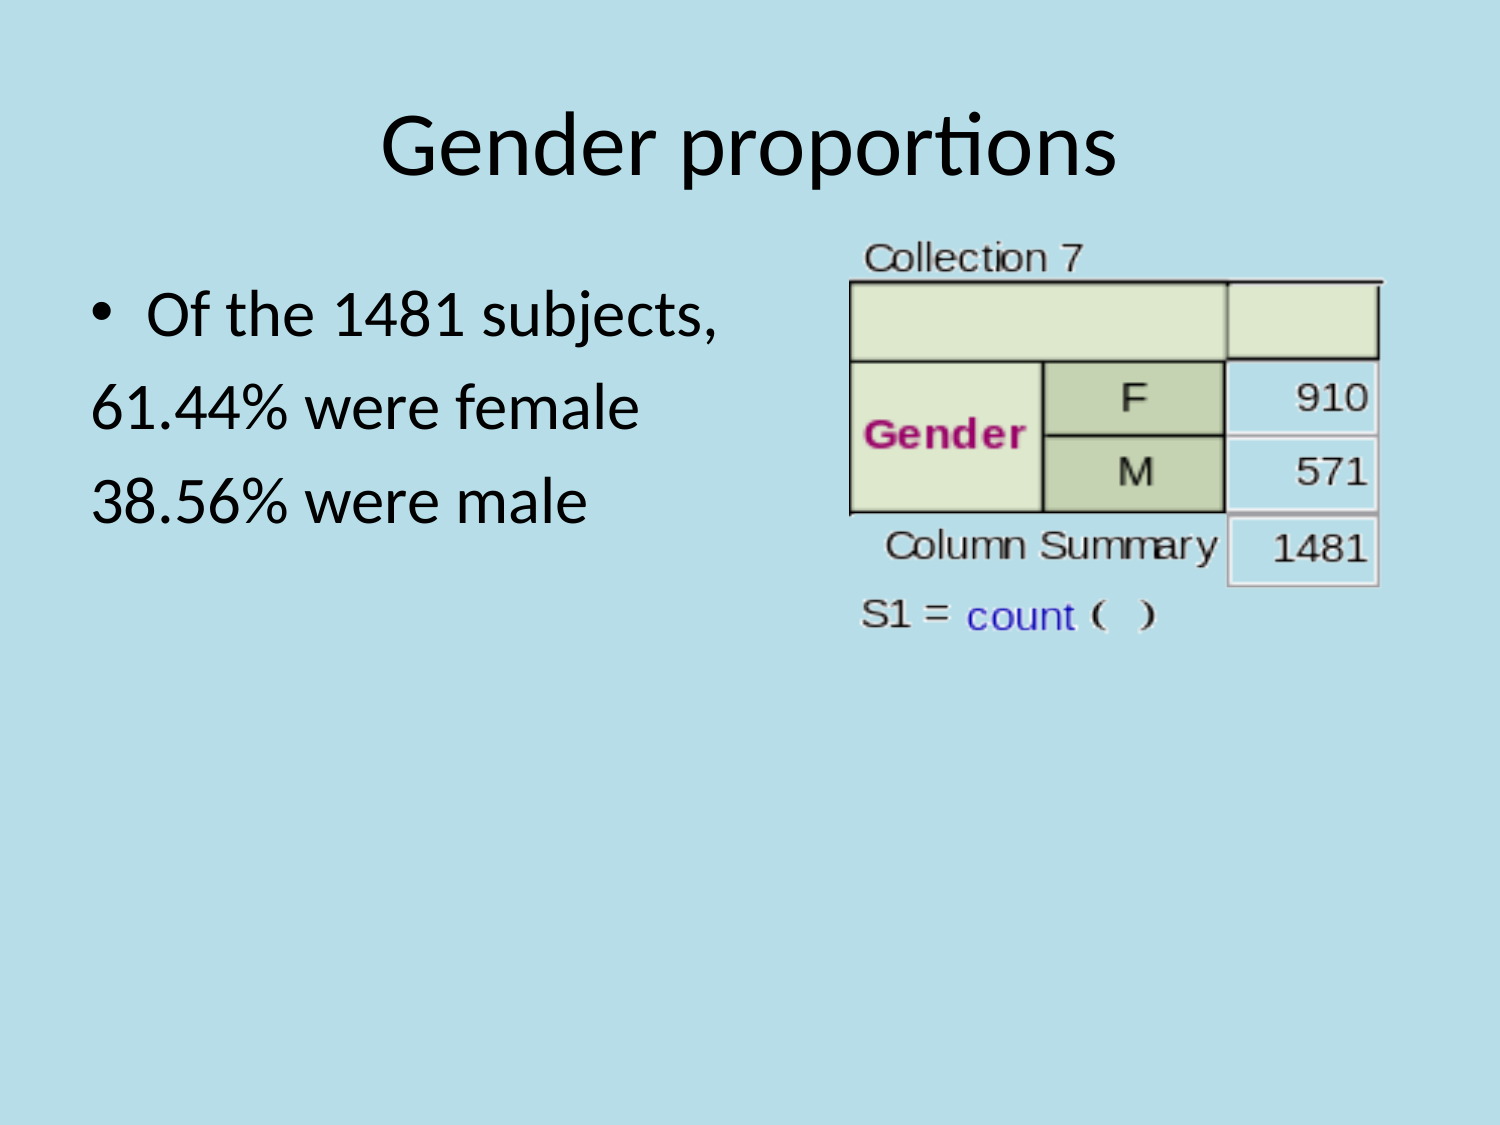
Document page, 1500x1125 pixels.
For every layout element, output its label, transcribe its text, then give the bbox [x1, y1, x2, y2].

list Of the 1481 subjects, 61.44% were female 38.56% were male [75, 262, 1425, 1005]
picture [849, 199, 1500, 788]
title Gender proportions [75, 45, 1425, 233]
